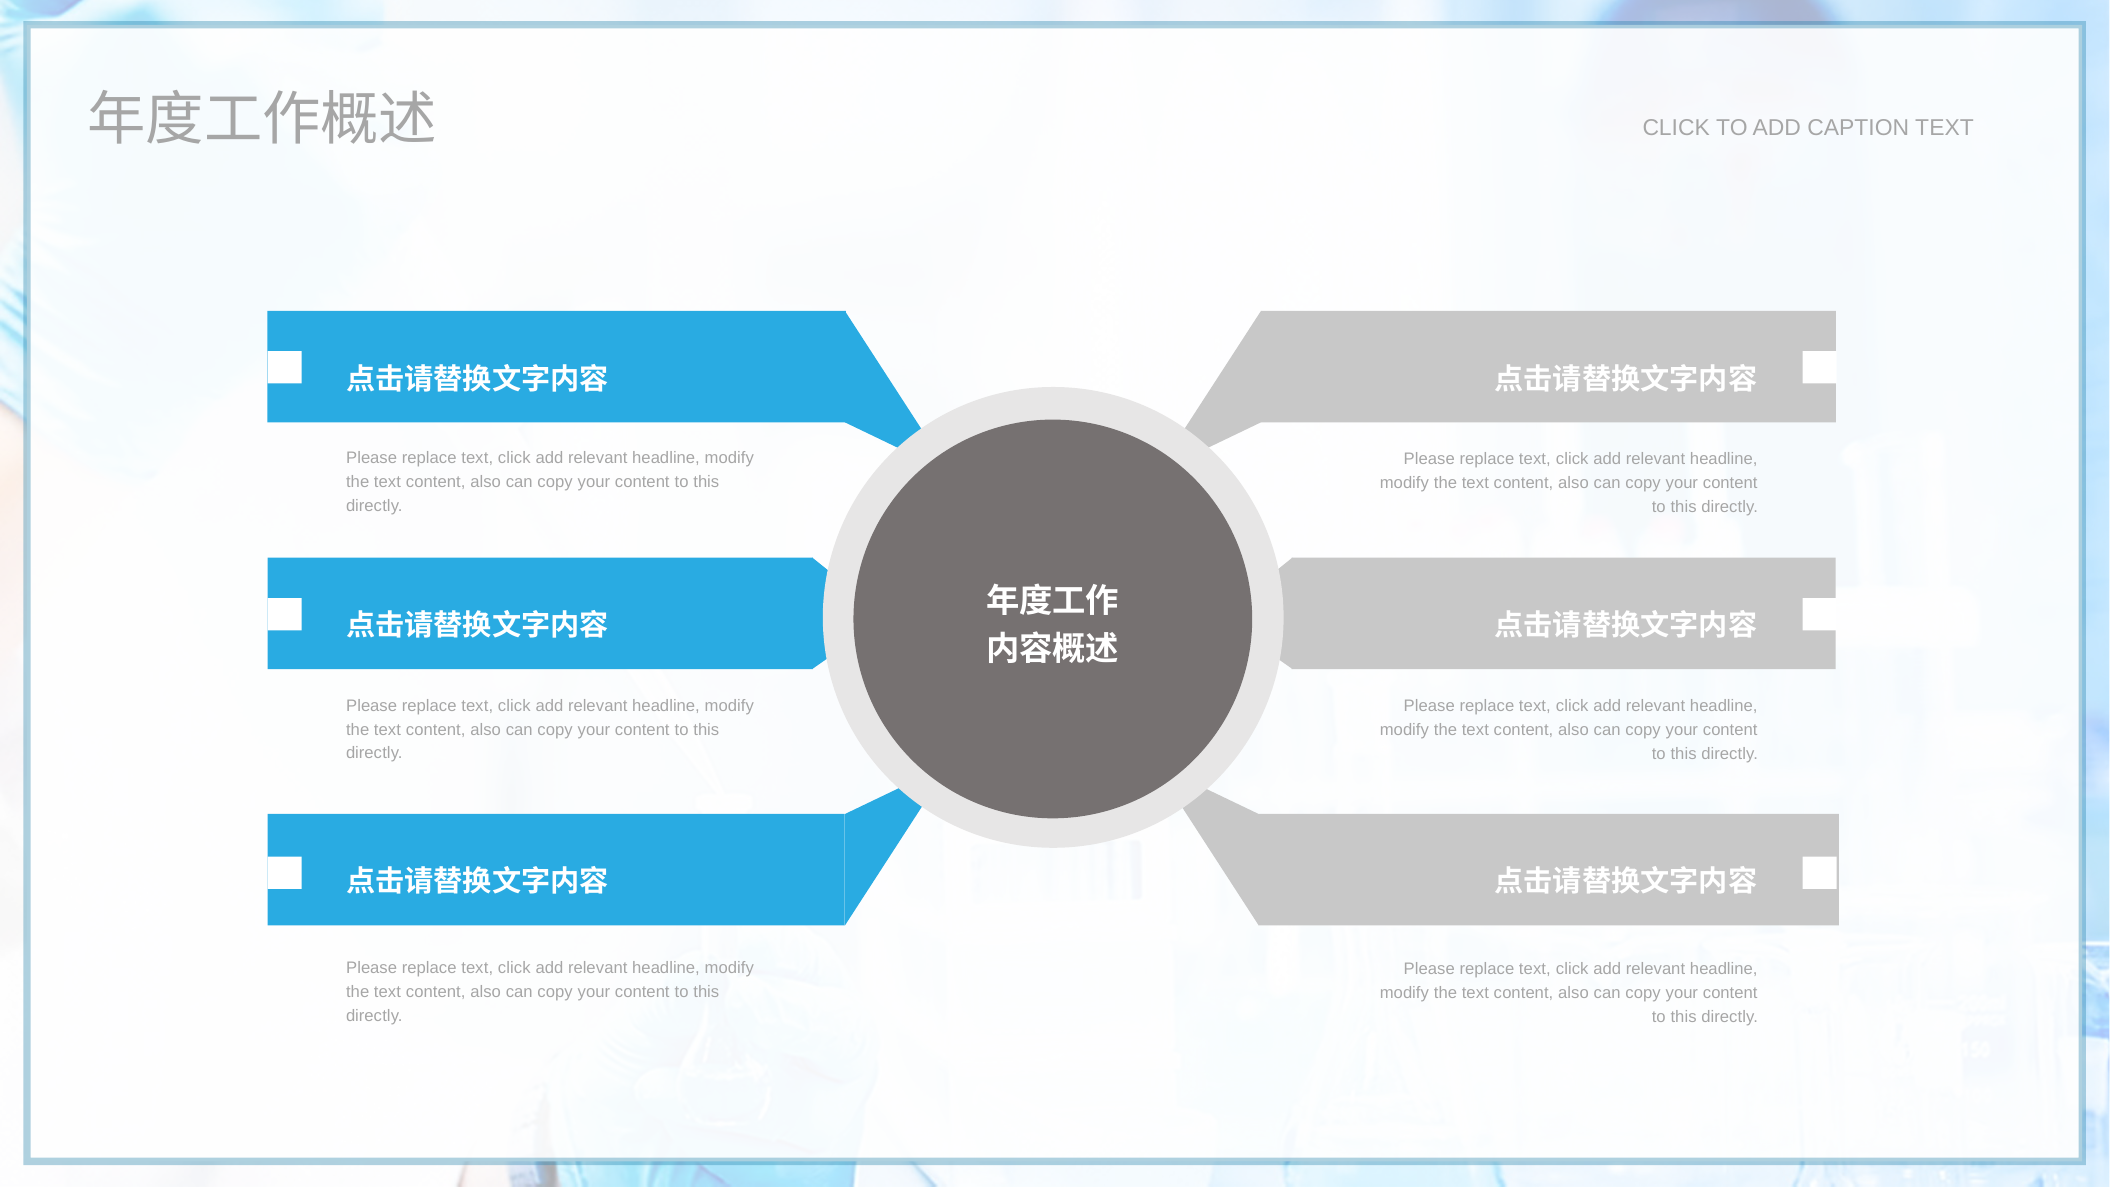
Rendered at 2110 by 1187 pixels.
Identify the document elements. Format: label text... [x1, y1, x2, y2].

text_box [1171, 310, 1837, 460]
text_box Please replace text, click add relevant headline, modify the text content, also can copy your content to this directly. [1370, 684, 1759, 770]
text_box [822, 386, 1284, 848]
text_box Please replace text, click add relevant headline, modify the text content, also can copy your content to this directly. [1370, 460, 1759, 523]
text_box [87, 78, 2022, 153]
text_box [267, 310, 935, 460]
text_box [1169, 776, 1839, 926]
text_box Please replace text, click add relevant headline, modify the text content, also can copy your content to this directly. [346, 460, 756, 523]
text_box Please replace text, click add relevant headline, modify the text content, also can copy your content to this directly. [1370, 946, 1759, 1033]
text_box Please replace text, click add relevant headline, modify the text content, also can copy your content to this directly. [346, 945, 756, 1033]
text_box Please replace text, click add relevant headline, modify the text content, also can copy your content to this directly. [346, 683, 756, 770]
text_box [267, 557, 822, 670]
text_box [1284, 557, 1836, 670]
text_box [267, 776, 935, 926]
